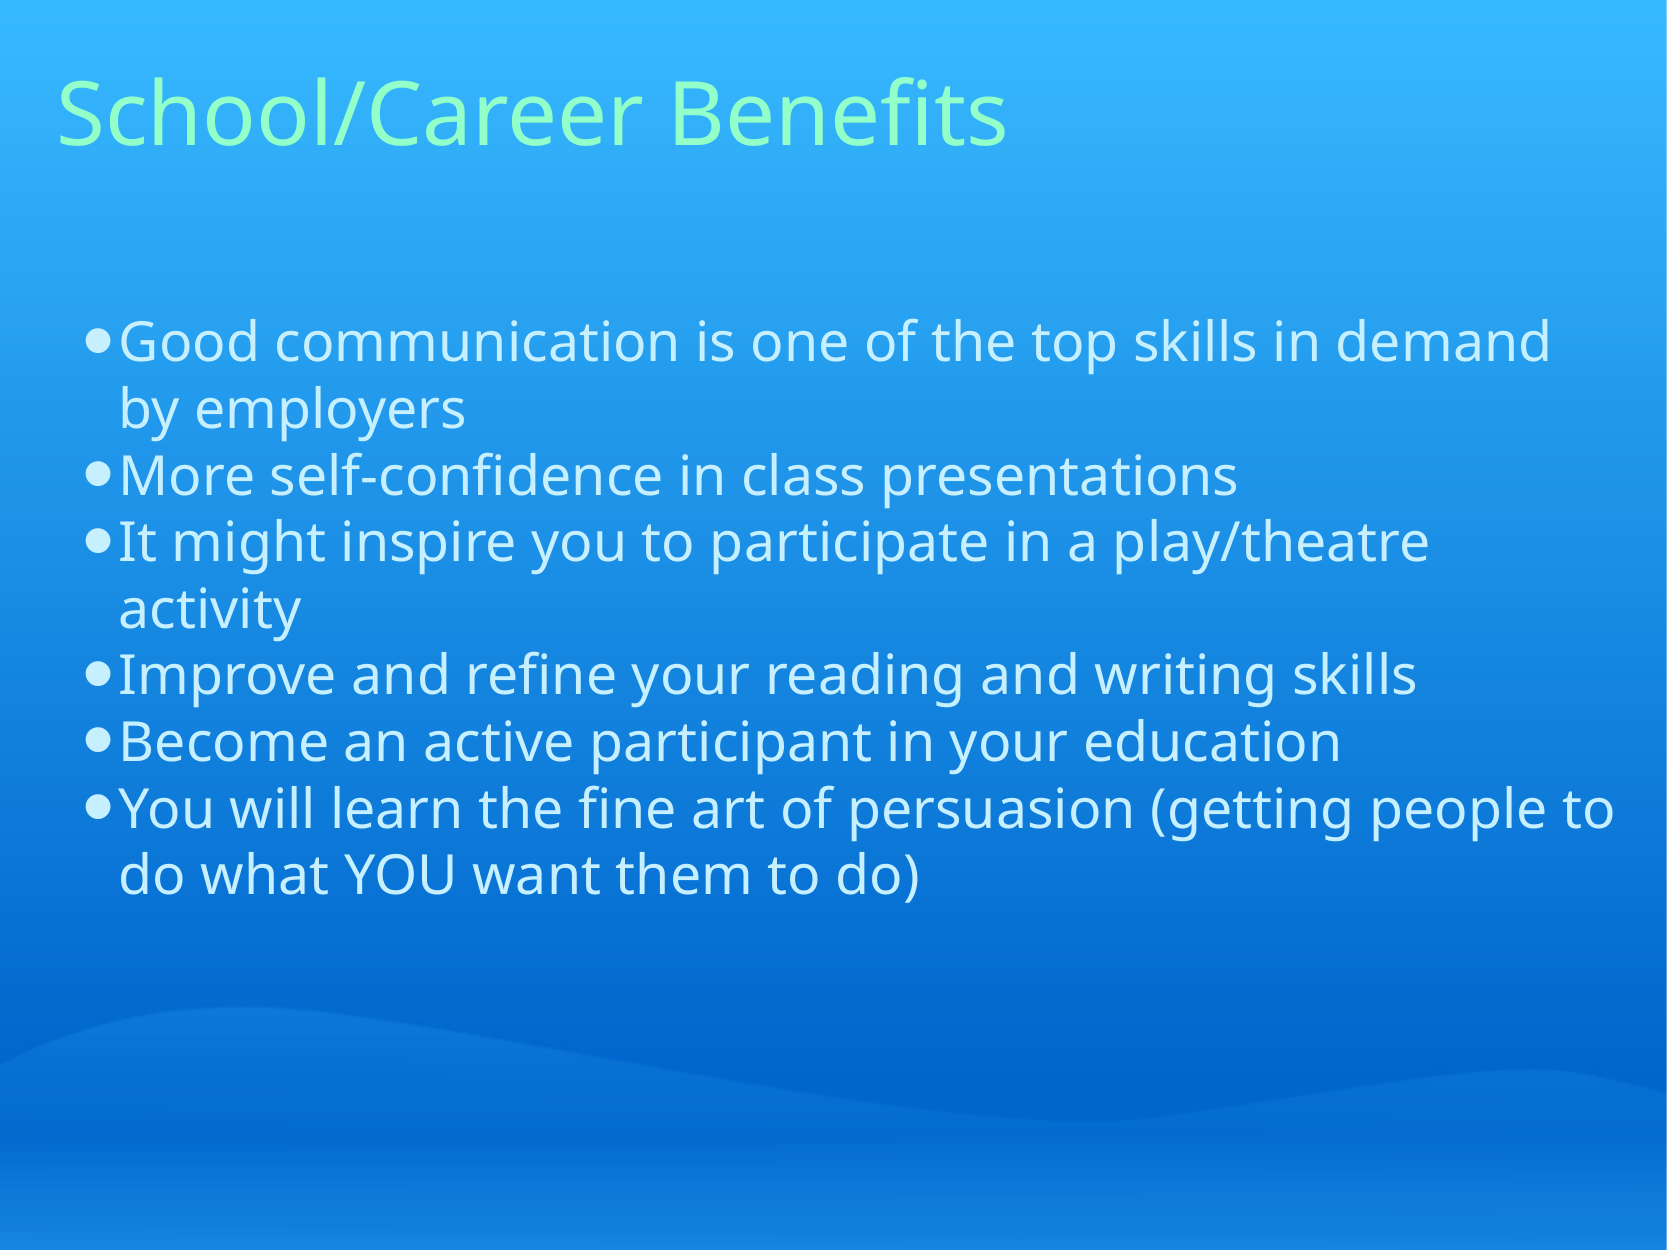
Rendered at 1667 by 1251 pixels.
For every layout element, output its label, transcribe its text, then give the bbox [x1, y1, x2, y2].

picture [0, 0, 1667, 1250]
title School/Career Benefits [50, 50, 1630, 213]
list Good communication is one of the top skills in demand by employers More self-confidence in class presentations It might inspire you to participate in a play/theatre activity Improve and refine your reading and writing skills Become an active participant in your education You will learn the fine art of persuasion (getting people to do what YOU want them to do) [50, 300, 1630, 1213]
